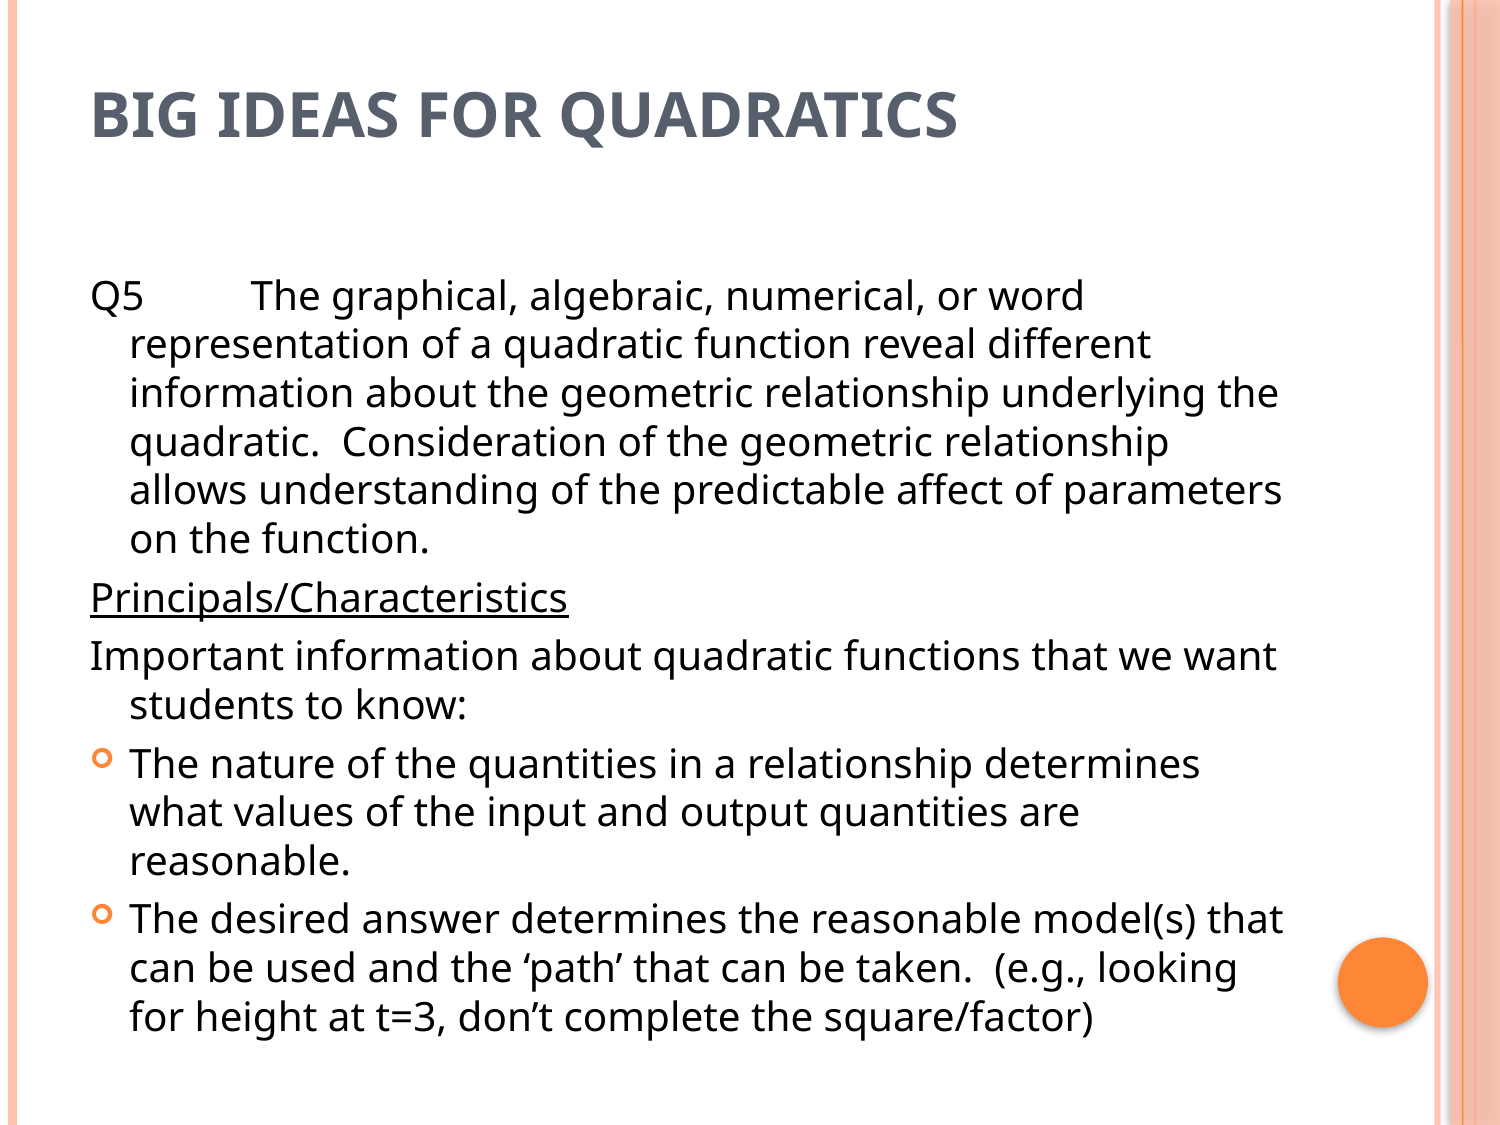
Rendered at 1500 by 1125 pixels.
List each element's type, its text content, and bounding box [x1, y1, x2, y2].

title Big Ideas for Quadratics [75, 45, 1300, 233]
list Q5 The graphical, algebraic, numerical, or word representation of a quadratic function reveal different information about the geometric relationship underlying the quadratic. Consideration of the geometric relationship allows understanding of the predictable affect of parameters on the function. Principals/Characteristics Important information about quadratic functions that we want students to know: The nature of the quantities in a relationship determines what values of the input and output quantities are reasonable. The desired answer determines the reasonable model(s) that can be used and the ‘path’ that can be taken. (e.g., looking for height at t=3, don’t complete the square/factor) [75, 262, 1300, 1062]
